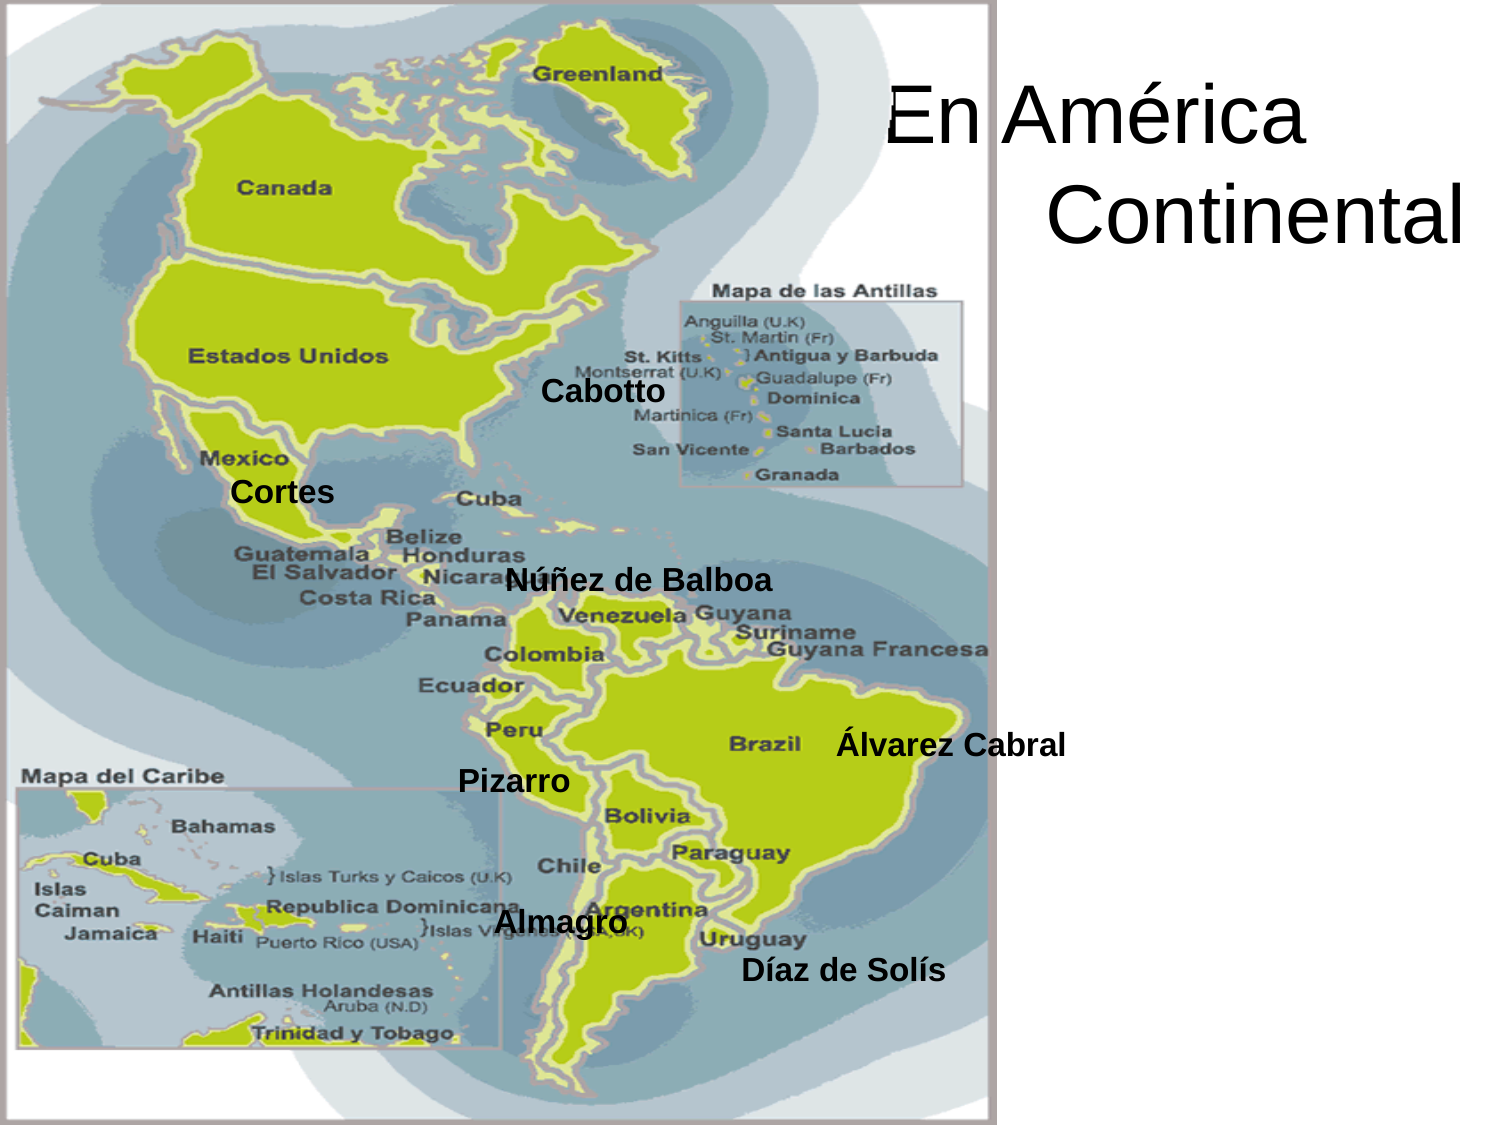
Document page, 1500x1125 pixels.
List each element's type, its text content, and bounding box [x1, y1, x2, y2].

title En América Continental [1001, 66, 1500, 255]
picture [0, 0, 997, 1125]
text_box Álvarez Cabral [1001, 716, 1083, 771]
